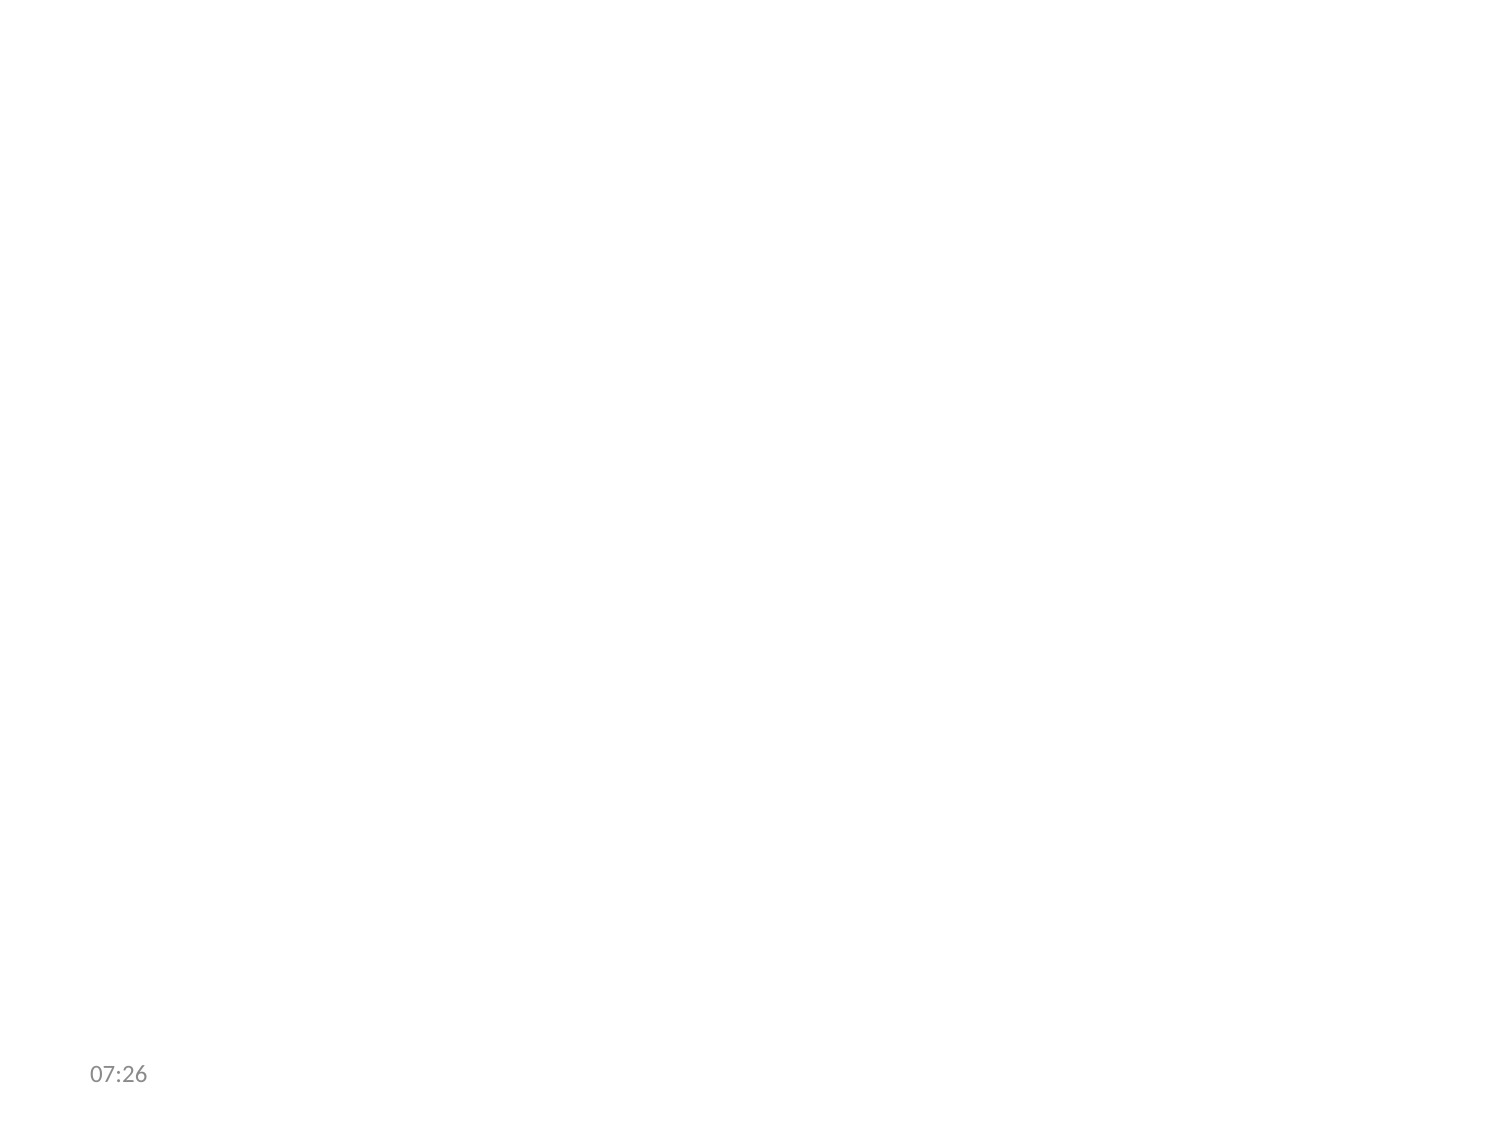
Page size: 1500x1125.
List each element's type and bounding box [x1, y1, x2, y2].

slide_number [75, 1042, 425, 1103]
